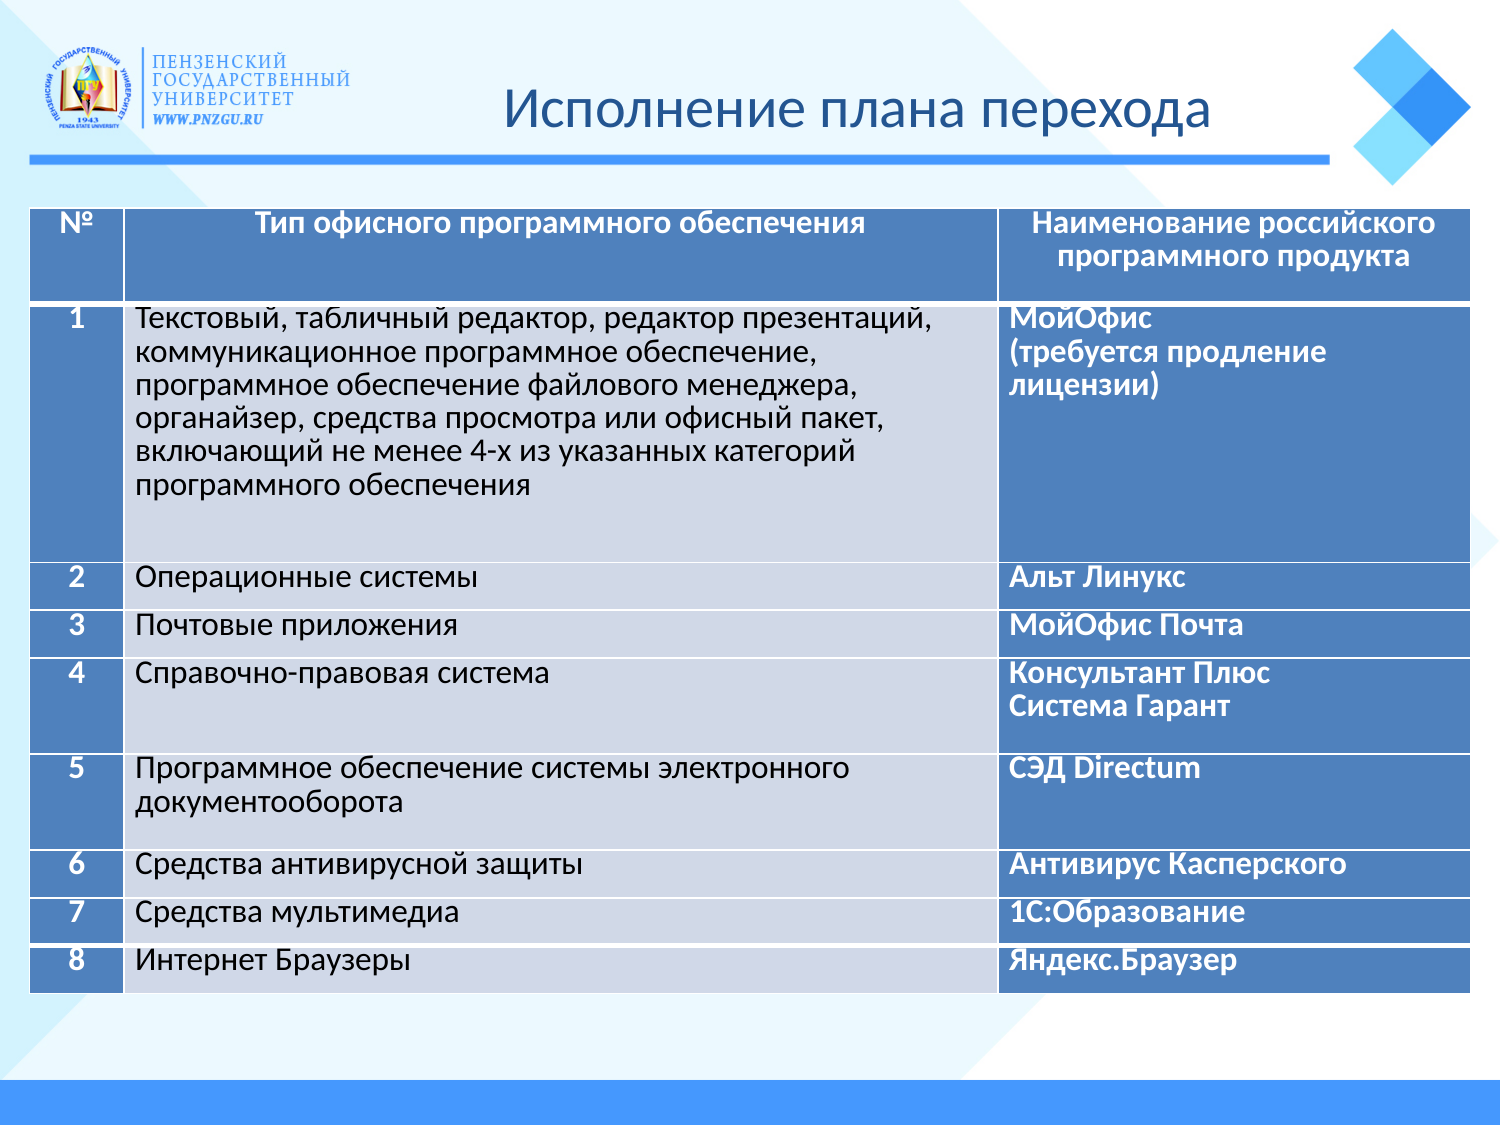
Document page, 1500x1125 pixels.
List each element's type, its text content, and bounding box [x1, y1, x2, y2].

table_cell Консультант Плюс Система Гарант [999, 659, 1470, 753]
table_cell Яндекс.Браузер [999, 948, 1470, 993]
table_cell 6 [30, 851, 123, 897]
table_cell Текстовый, табличный редактор, редактор презентаций, коммуникационное программное обеспечение, программное обеспечение файлового менеджера, органайзер, средства просмотра или офисный пакет, включающий не менее 4-х из указанных категорий программного обеспечения [125, 307, 997, 562]
table_cell Программное обеспечение системы электронного документооборота [125, 755, 997, 849]
table_cell МойОфис (требуется продление лицензии) [999, 307, 1470, 562]
table_cell 8 [30, 948, 123, 993]
title Исполнение плана перехода [363, 45, 1353, 164]
table_header Наименование российского программного продукта [999, 209, 1470, 301]
table_cell Антивирус Касперского [999, 851, 1470, 897]
table_cell СЭД Directum [999, 755, 1470, 849]
table_cell 2 [30, 563, 123, 609]
table_cell Средства мультимедиа [125, 899, 997, 943]
table_cell 4 [30, 659, 123, 753]
table_cell Справочно-правовая система [125, 659, 997, 753]
picture [0, 0, 1500, 1125]
table_header Тип офисного программного обеспечения [125, 209, 997, 301]
table_cell 7 [30, 899, 123, 943]
table_cell Интернет Браузеры [125, 948, 997, 993]
table_cell Операционные системы [125, 563, 997, 609]
table_cell Альт Линукс [999, 563, 1470, 609]
table_cell 5 [30, 755, 123, 849]
table_cell 1С:Образование [999, 899, 1470, 943]
table_cell 1 [30, 307, 123, 562]
table_header № [30, 209, 123, 301]
table_cell Почтовые приложения [125, 611, 997, 657]
table_cell 3 [30, 611, 123, 657]
table_cell МойОфис Почта [999, 611, 1470, 657]
table_cell Средства антивирусной защиты [125, 851, 997, 897]
